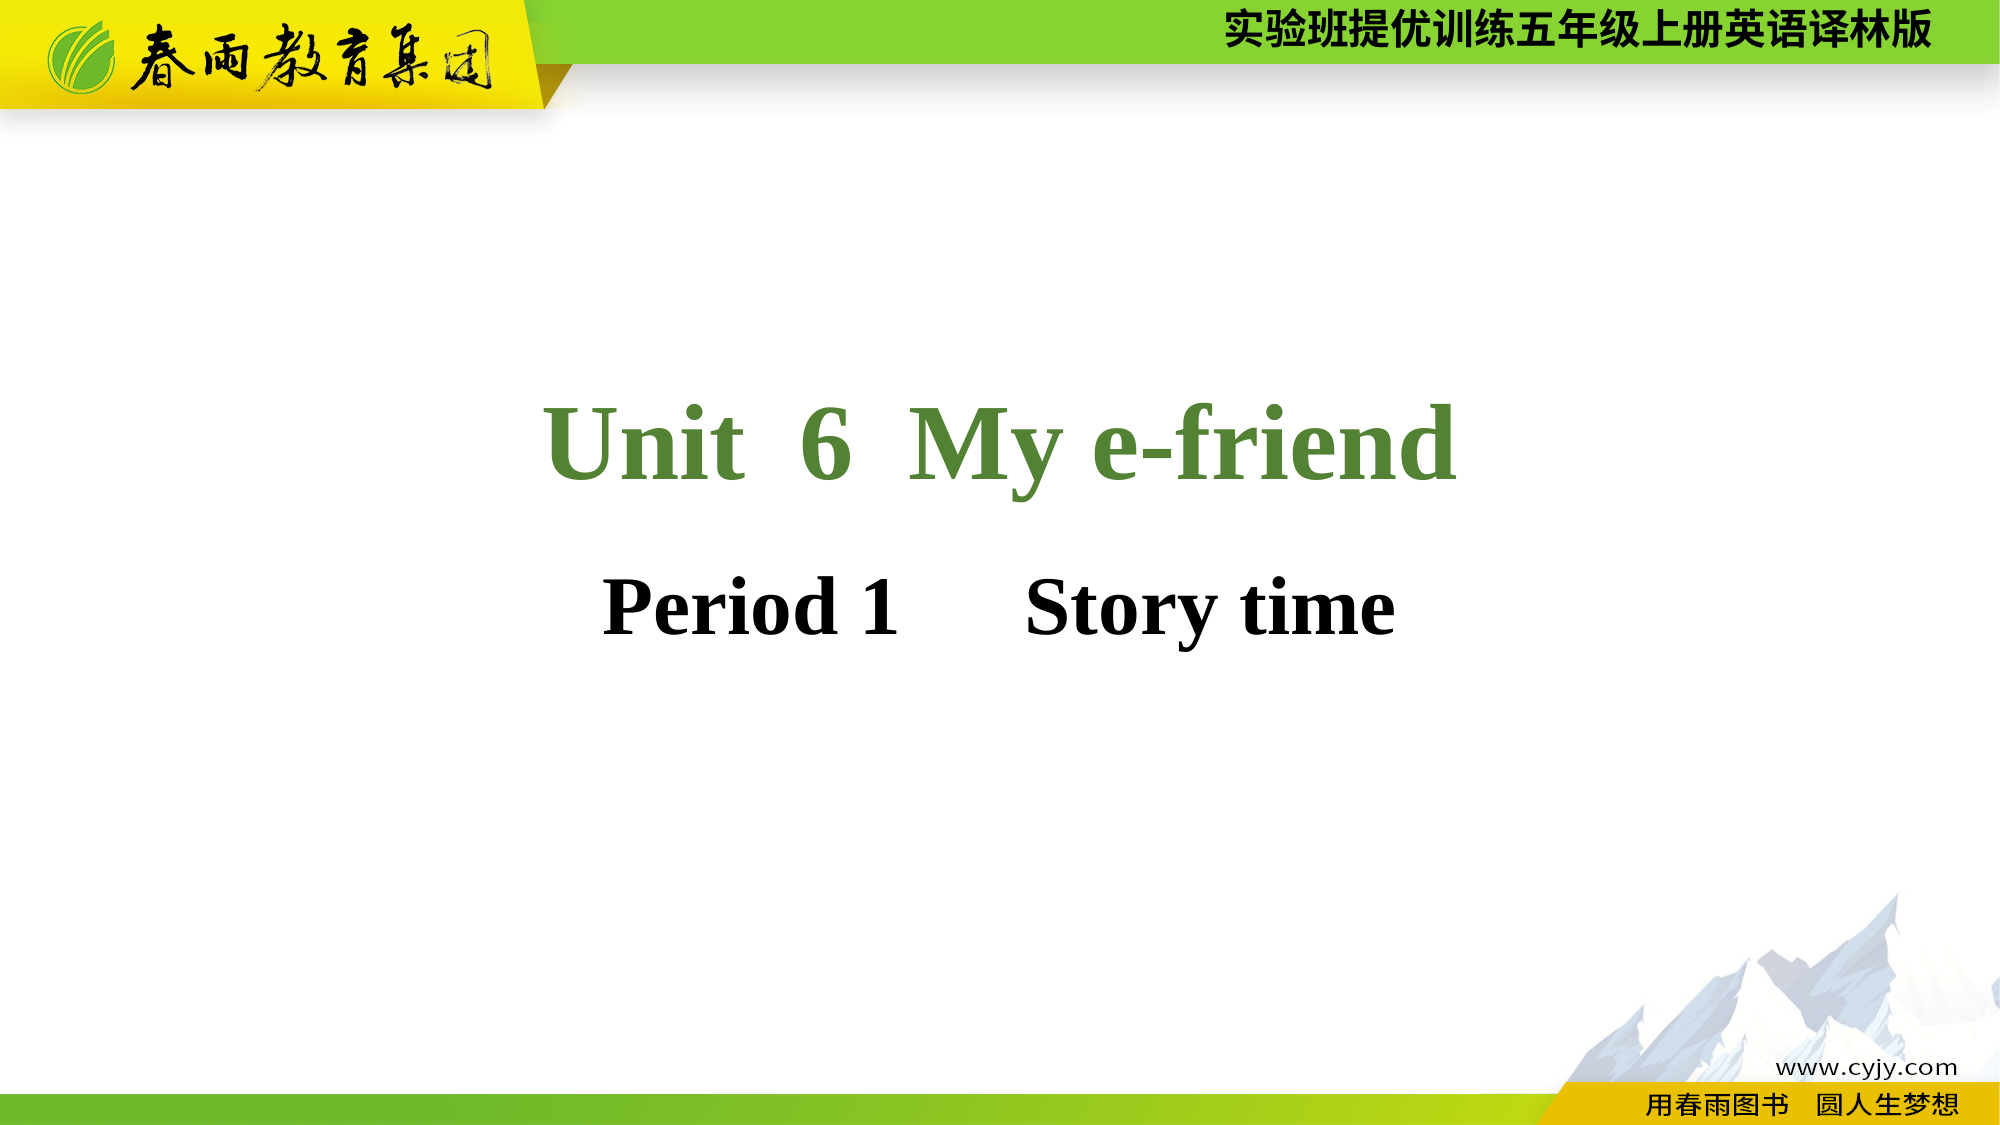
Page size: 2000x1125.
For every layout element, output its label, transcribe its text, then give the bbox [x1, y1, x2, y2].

picture [0, 0, 2000, 298]
text_box Unit 6 My e-friend Period 1 Story time [0, 298, 2000, 659]
picture [0, 659, 2000, 1125]
